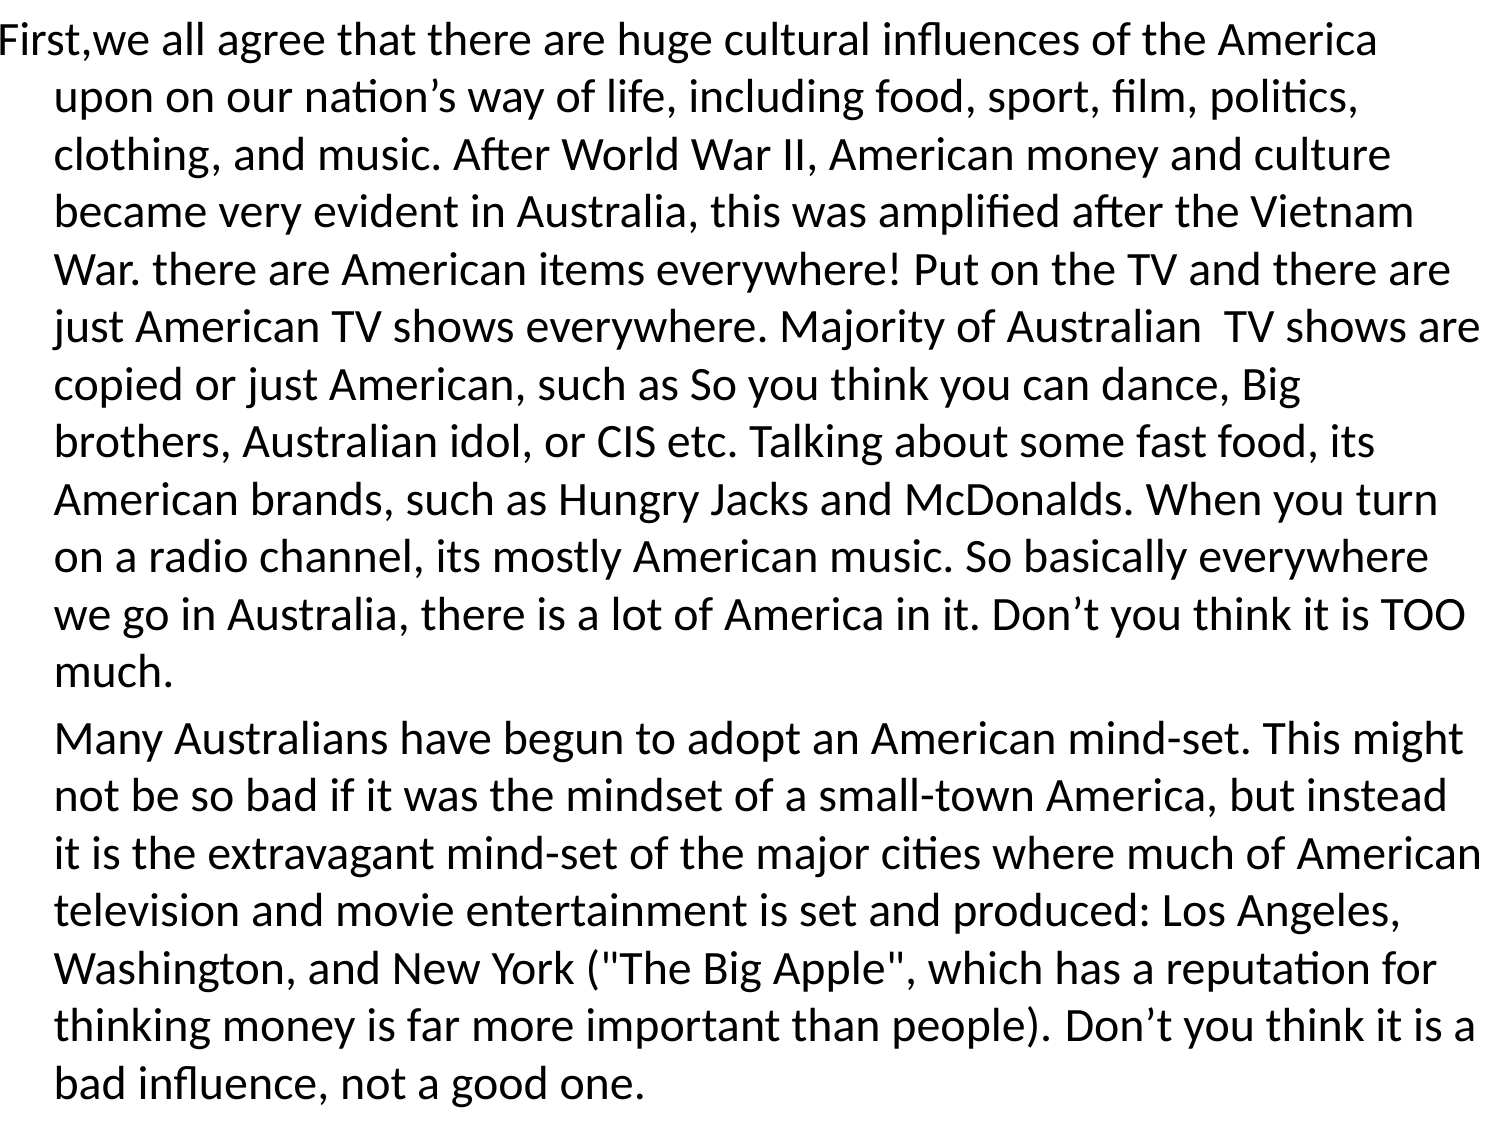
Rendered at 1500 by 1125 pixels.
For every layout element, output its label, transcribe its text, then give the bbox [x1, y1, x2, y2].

list First,we all agree that there are huge cultural influences of the America upon on our nation’s way of life, including food, sport, film, politics, clothing, and music. After World War II, American money and culture became very evident in Australia, this was amplified after the Vietnam War. there are American items everywhere! Put on the TV and there are just American TV shows everywhere. Majority of Australian TV shows are copied or just American, such as So you think you can dance, Big brothers, Australian idol, or CIS etc. Talking about some fast food, its American brands, such as Hungry Jacks and McDonalds. When you turn on a radio channel, its mostly American music. So basically everywhere we go in Australia, there is a lot of America in it. Don’t you think it is TOO much. Many Australians have begun to adopt an American mind-set. This might not be so bad if it was the mindset of a small-town America, but instead it is the extravagant mind-set of the major cities where much of American television and movie entertainment is set and produced: Los Angeles, Washington, and New York ("The Big Apple", which has a reputation for thinking money is far more important than people). Don’t you think it is a bad influence, not a good one. [0, 0, 1500, 1125]
